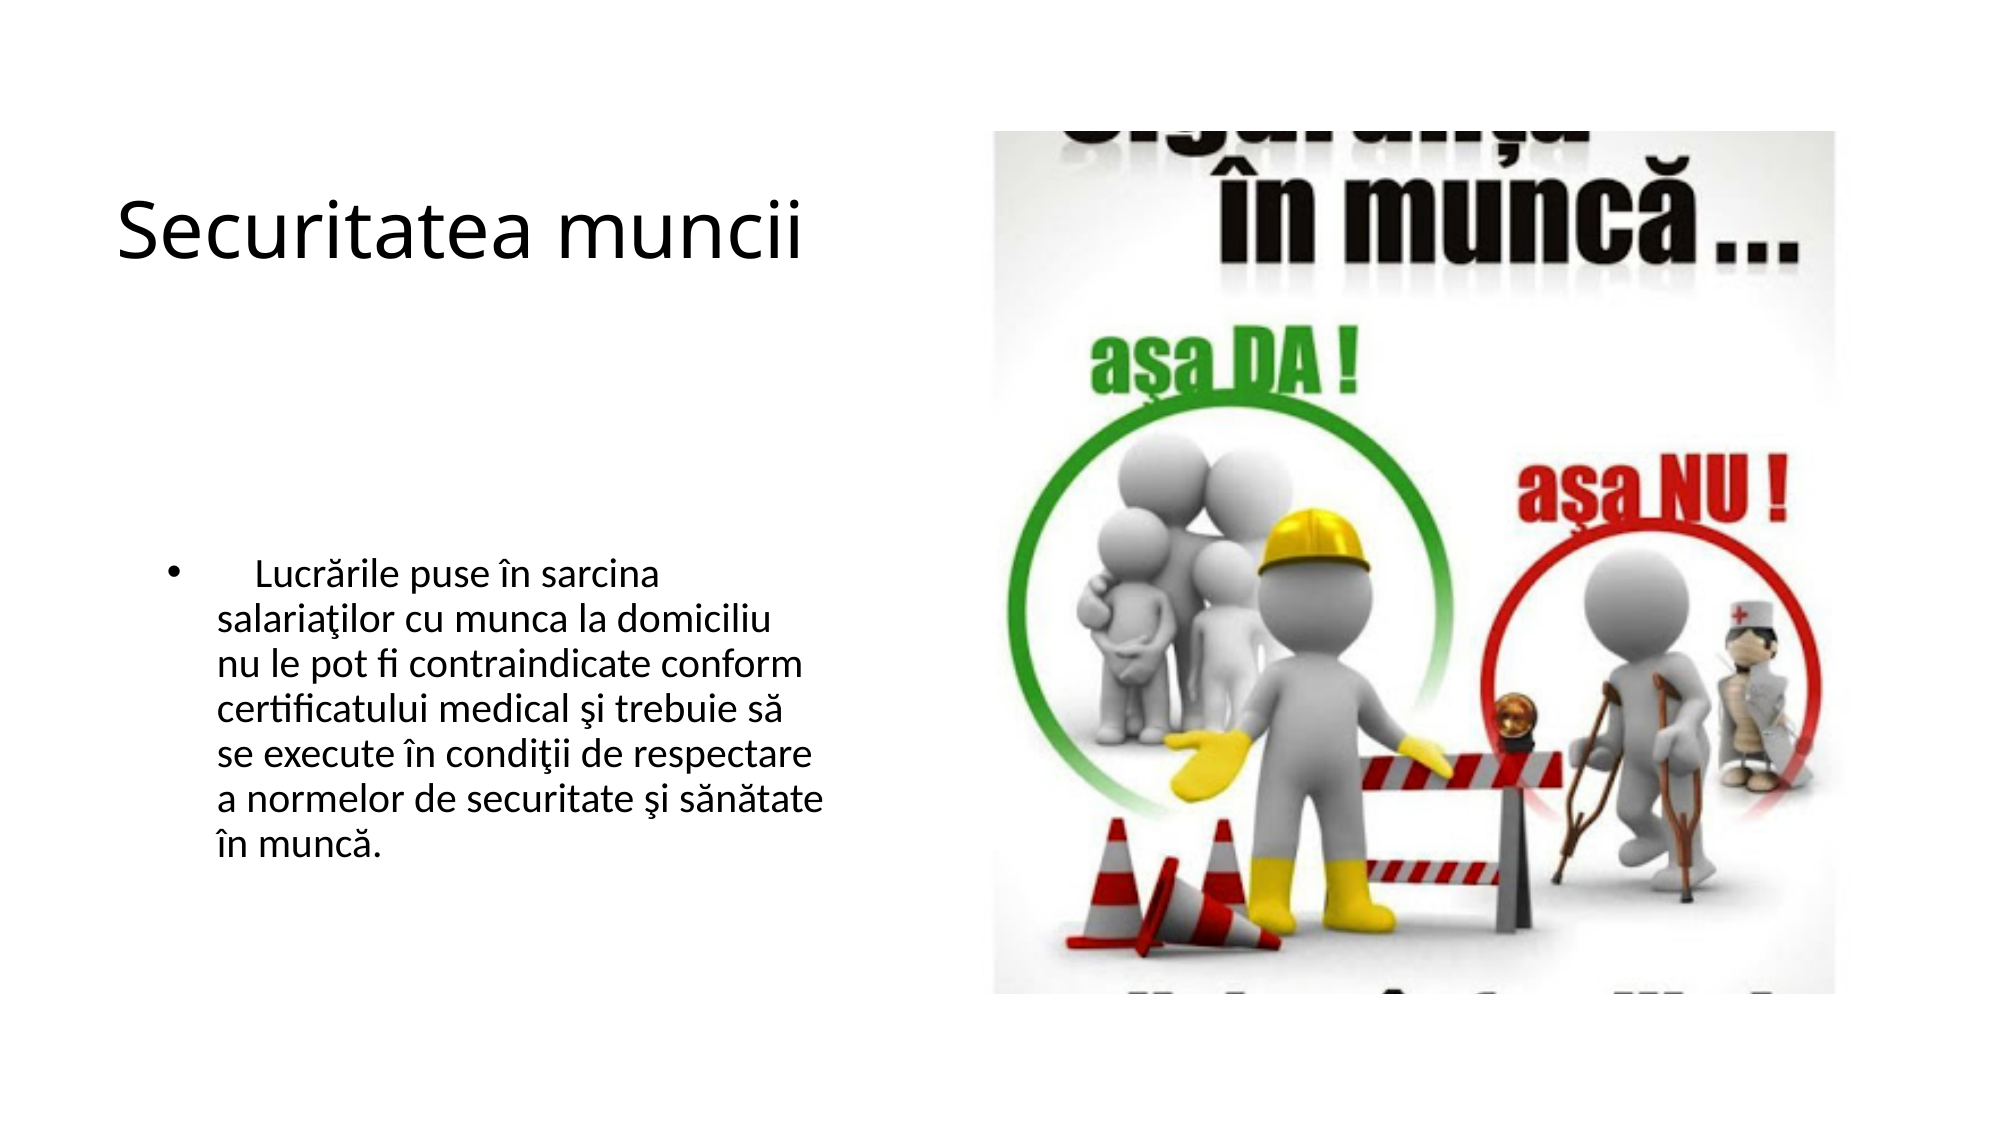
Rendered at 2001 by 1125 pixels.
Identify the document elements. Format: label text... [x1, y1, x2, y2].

picture [980, 131, 1871, 994]
title Securitatea muncii [96, 140, 845, 326]
list Lucrările puse în sarcina salariaţilor cu munca la domiciliu nu le pot fi contraindicate conform certificatului medical şi trebuie să se execute în condiţii de respectare a normelor de securitate şi sănătate în muncă. [96, 382, 845, 1036]
